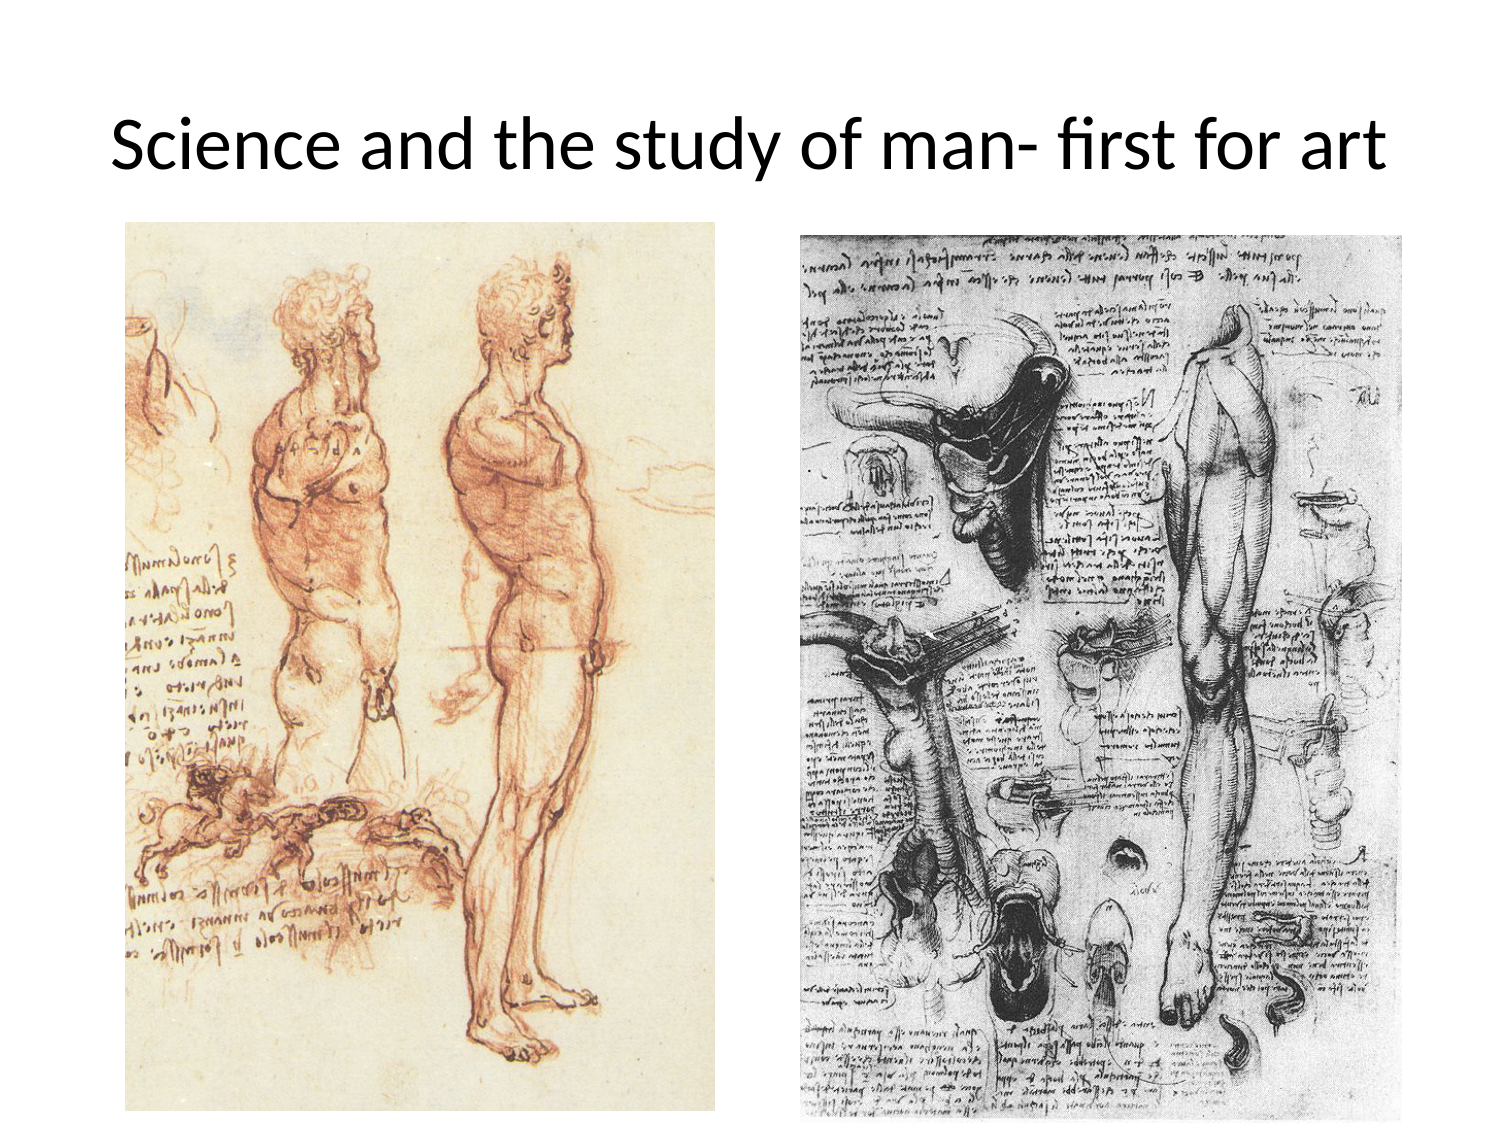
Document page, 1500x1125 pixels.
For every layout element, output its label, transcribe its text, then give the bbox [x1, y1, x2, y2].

picture [799, 234, 1402, 1123]
title Science and the study of man- first for art [75, 45, 1425, 233]
picture [124, 222, 715, 1111]
